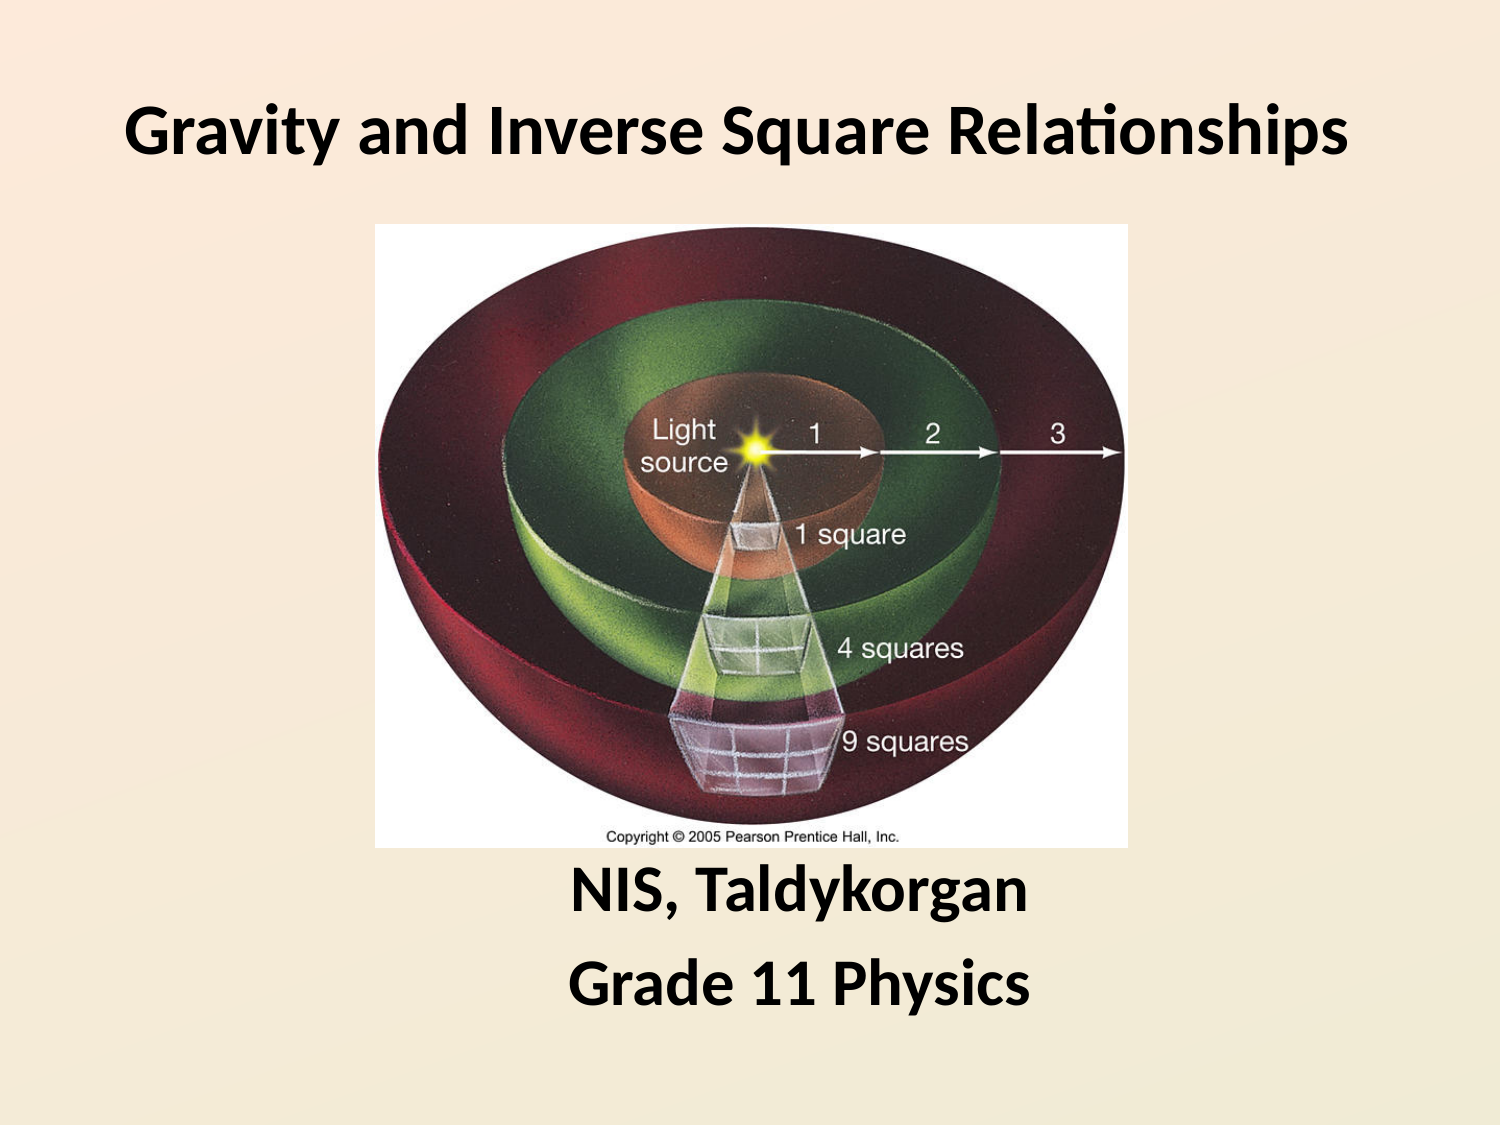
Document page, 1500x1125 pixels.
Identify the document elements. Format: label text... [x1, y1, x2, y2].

picture [374, 224, 1128, 849]
subtitle NIS, Taldykorgan Grade 11 Physics [275, 837, 1325, 1125]
title Gravity and Inverse Square Relationships [99, 62, 1375, 275]
